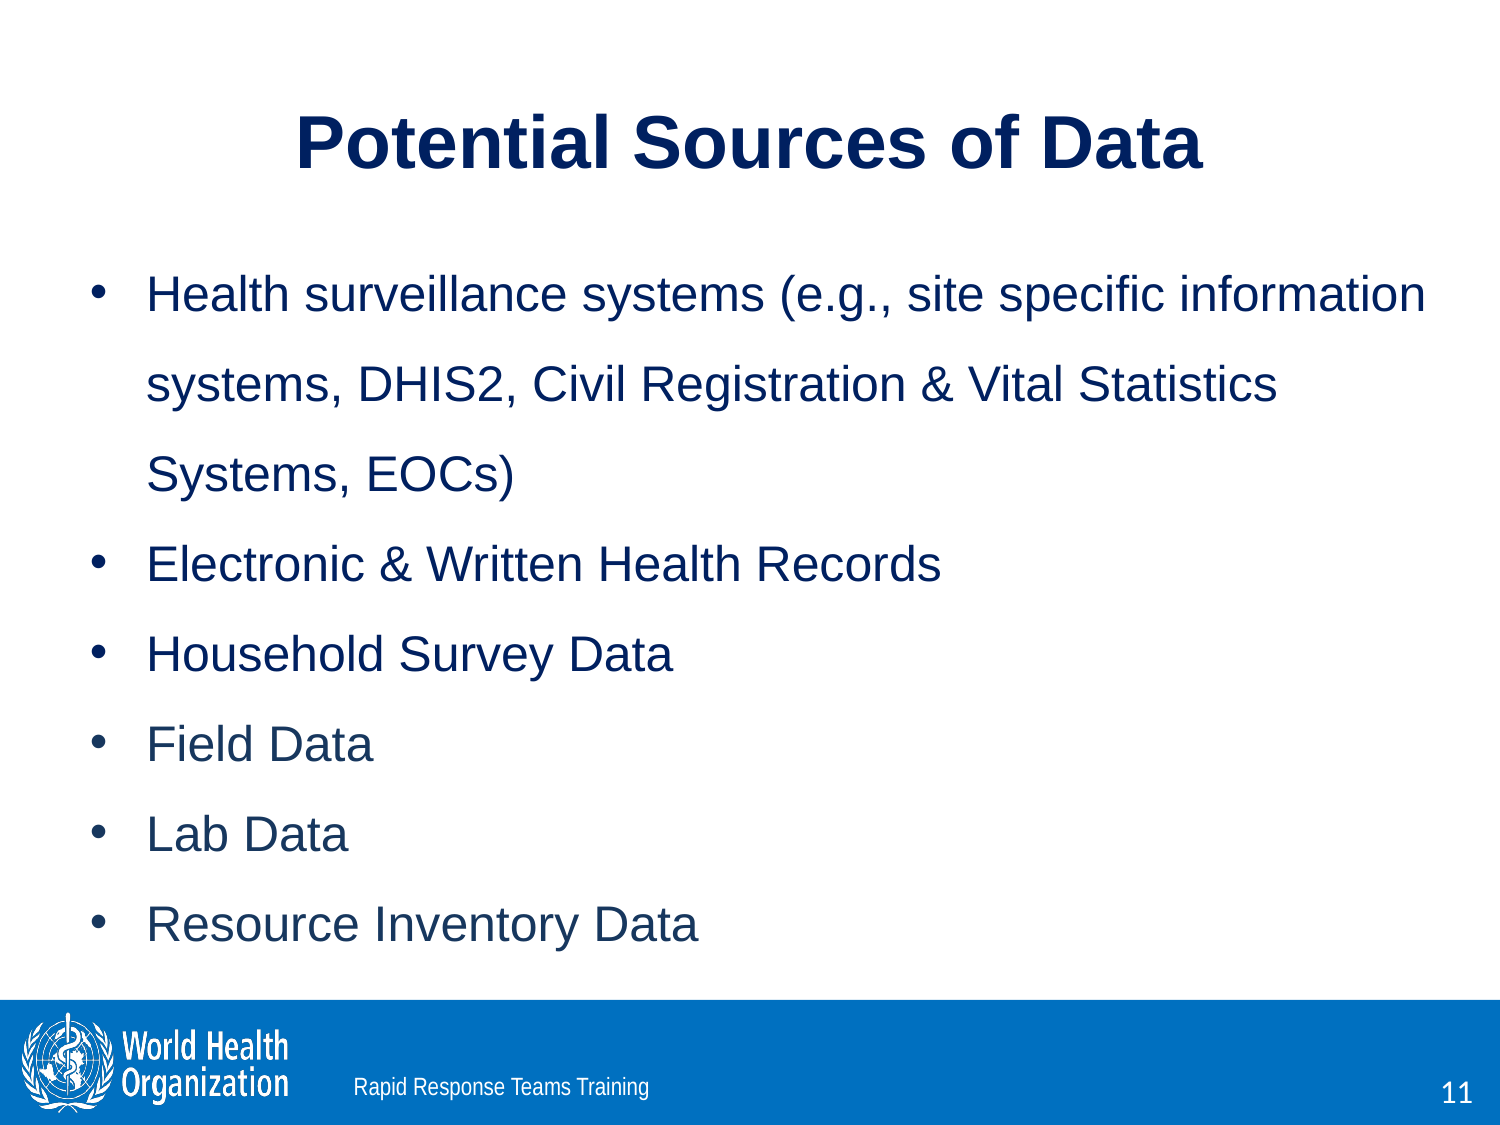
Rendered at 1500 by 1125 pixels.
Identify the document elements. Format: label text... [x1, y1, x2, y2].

picture [21, 1012, 288, 1113]
title Potential Sources of Data [75, 45, 1425, 196]
text_box Health surveillance systems (e.g., site specific information systems, DHIS2, Civil Registration & Vital Statistics Systems, EOCs) Electronic & Written Health Records Household Survey Data Field Data Lab Data Resource Inventory Data [0, 196, 1500, 941]
